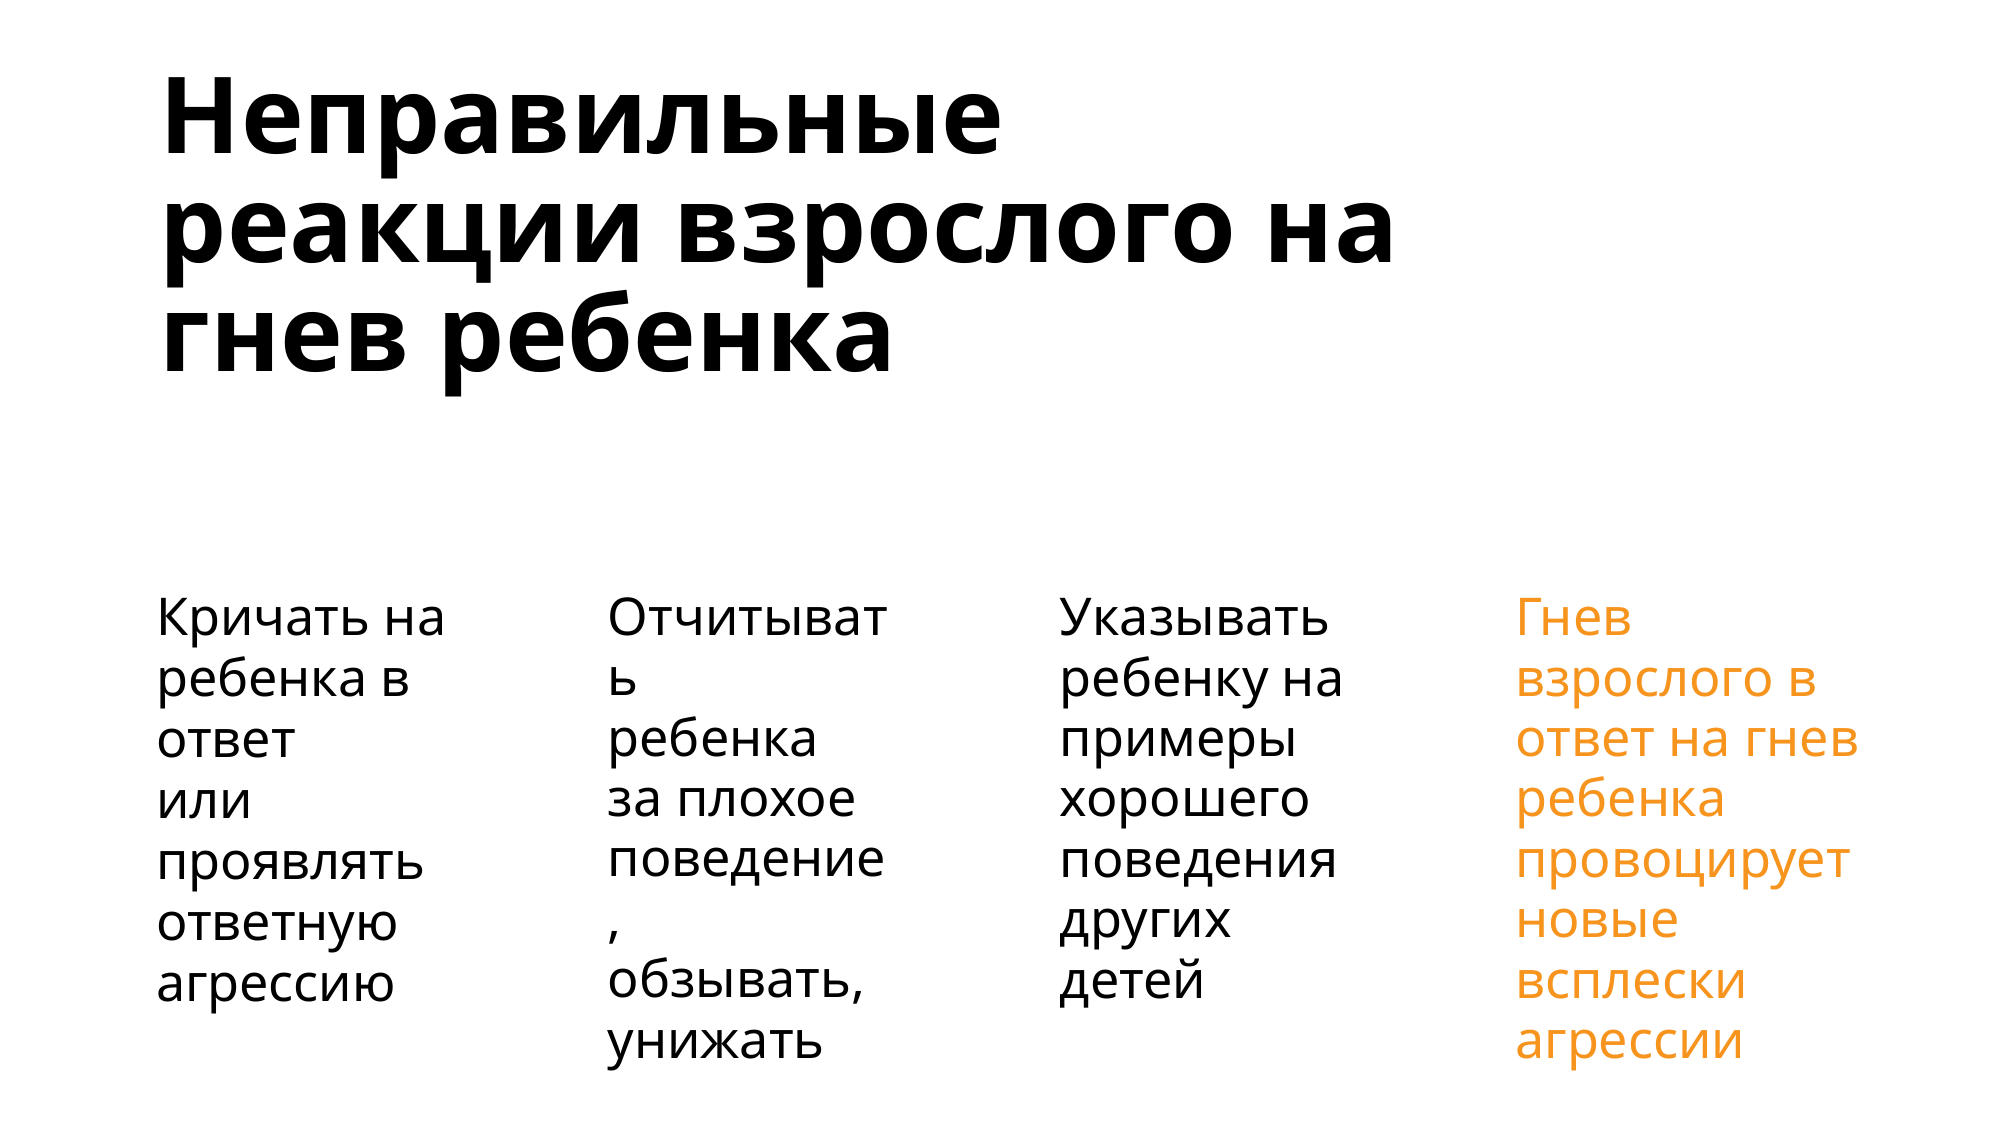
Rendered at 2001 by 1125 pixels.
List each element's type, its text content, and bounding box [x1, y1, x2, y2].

text_box Кричать на ребенка в ответ или проявлять ответную агрессию [155, 585, 493, 946]
text_box Указывать ребенку на примеры хорошего поведения других детей [1059, 585, 1370, 947]
text_box Неправильные реакции взрослого на гнев ребенка [159, 65, 1427, 280]
text_box Гнев взрослого в ответ на гнев ребенка провоцирует новые всплески агрессии [1515, 585, 1873, 946]
text_box Отчитывать ребенка за плохое поведение, обзывать, унижать [607, 585, 894, 947]
